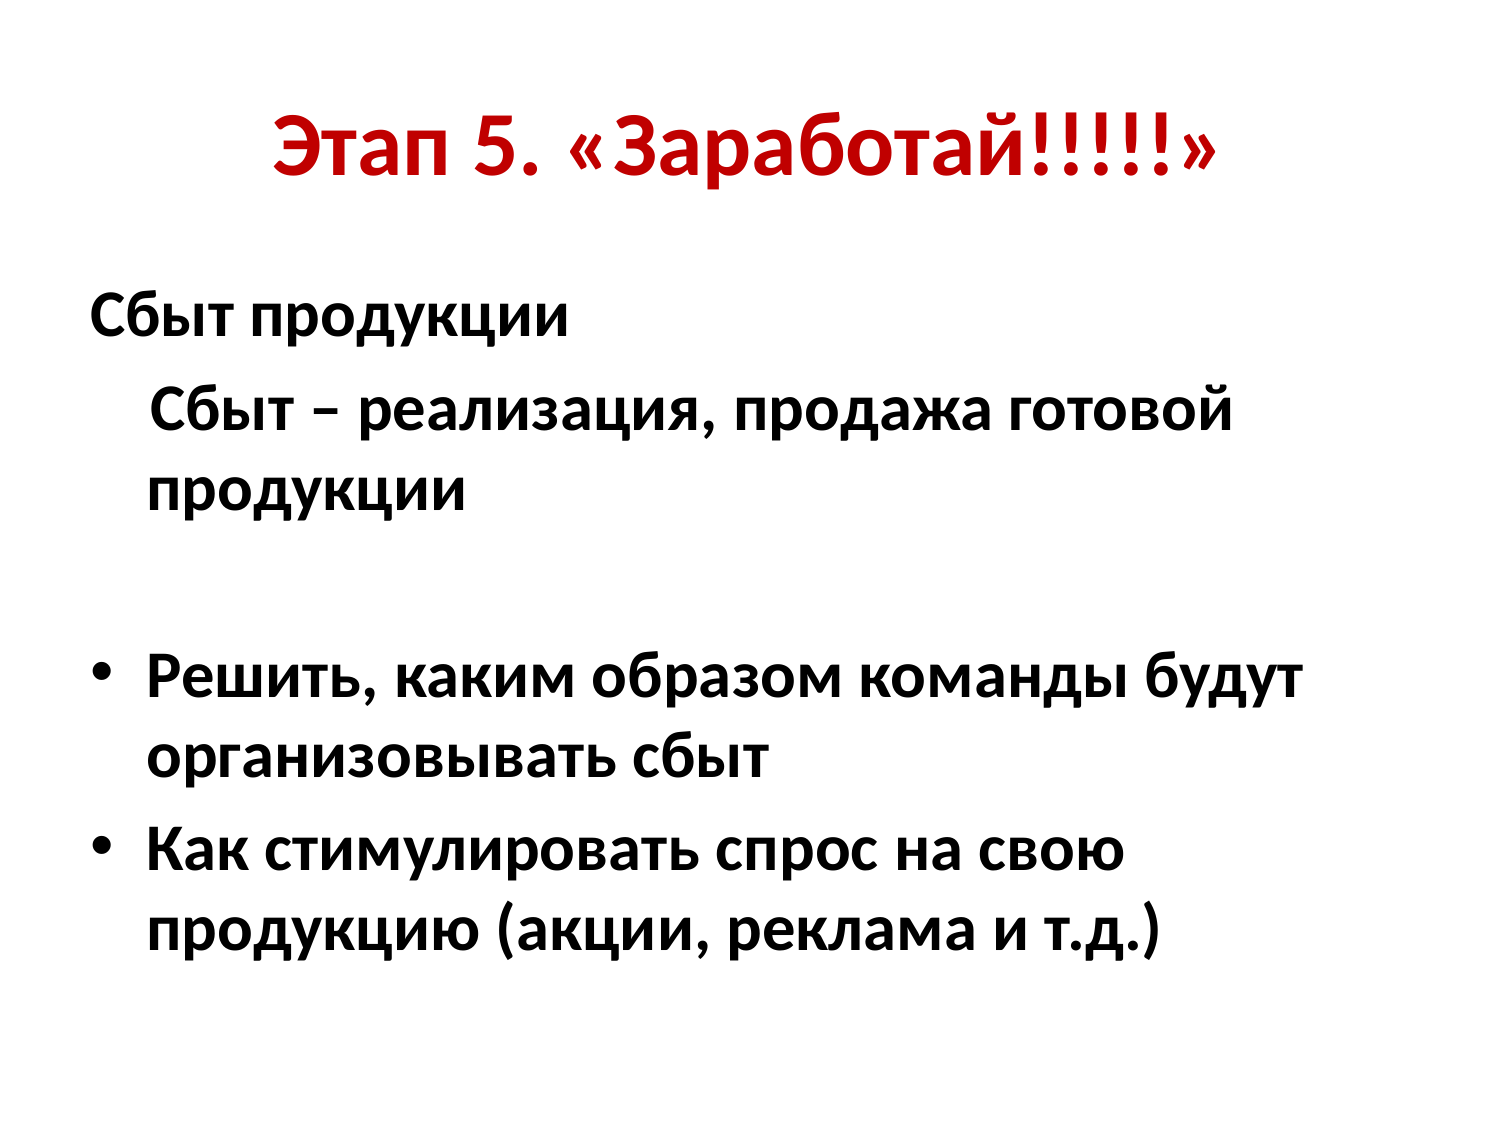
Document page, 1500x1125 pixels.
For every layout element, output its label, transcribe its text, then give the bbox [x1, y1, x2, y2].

list Сбыт продукции Сбыт – реализация, продажа готовой продукции Решить, каким образом команды будут организовывать сбыт Как стимулировать спрос на свою продукцию (акции, реклама и т.д.) [75, 262, 1425, 1005]
title Этап 5. «Заработай!!!!!» [75, 45, 1425, 233]
